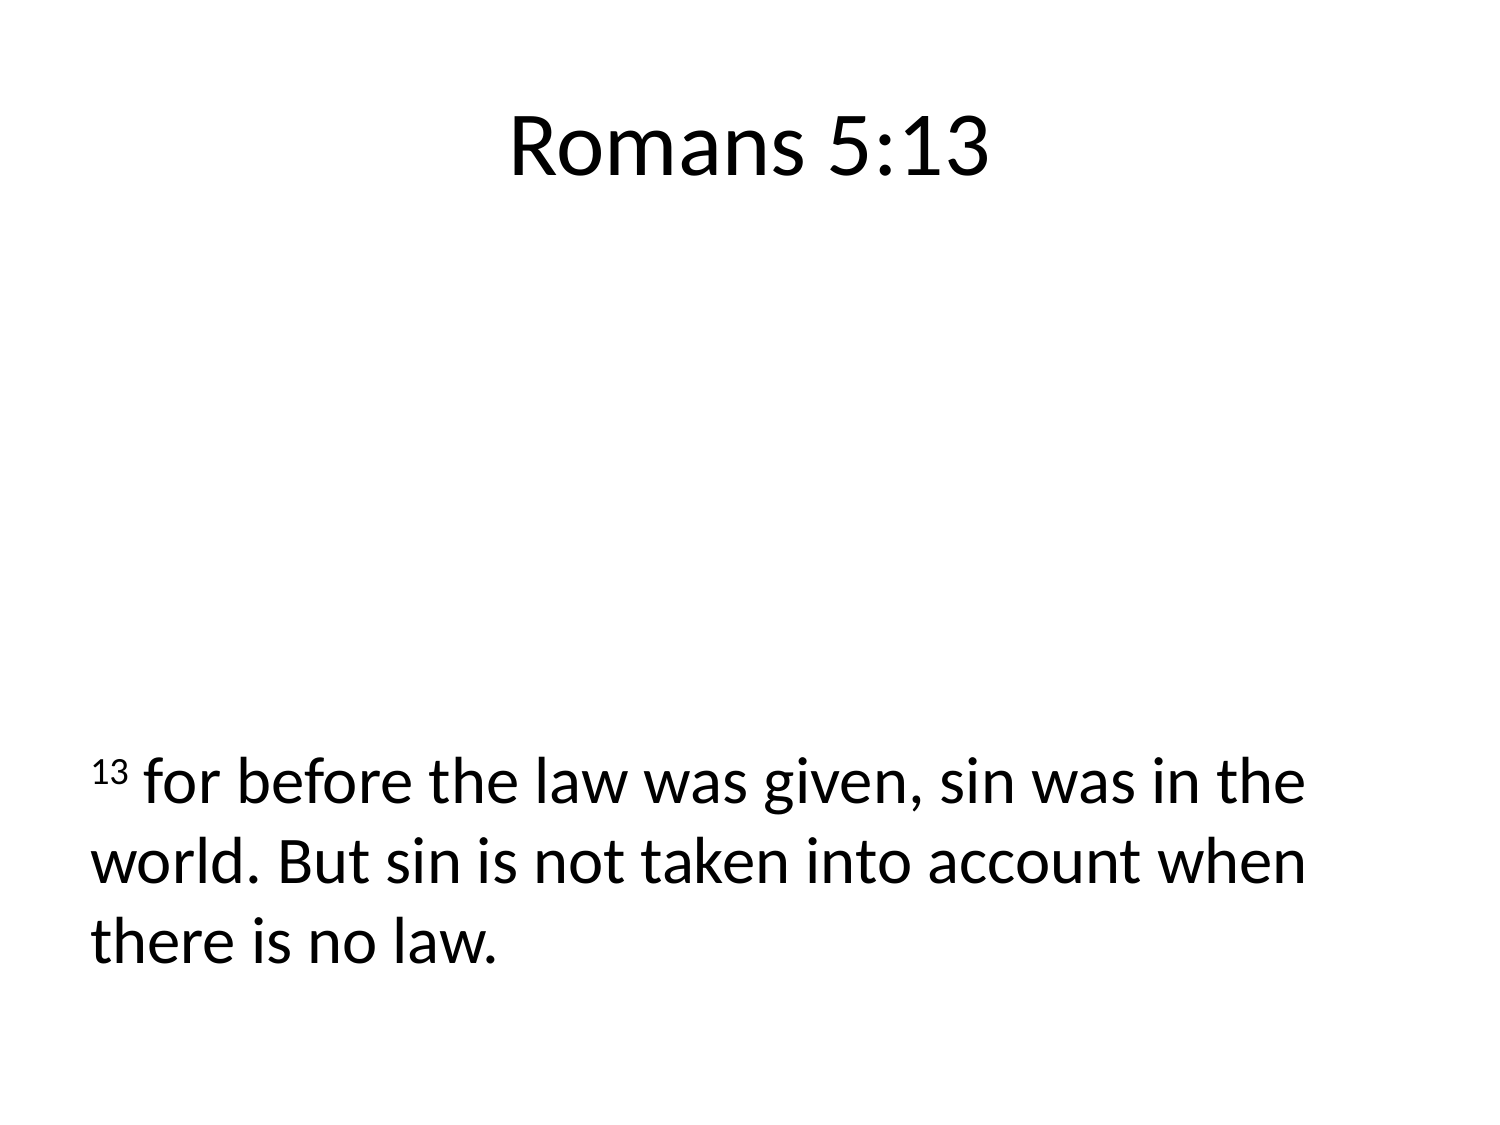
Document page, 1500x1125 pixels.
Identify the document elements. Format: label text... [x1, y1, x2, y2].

title Romans 5:13 [75, 45, 1425, 233]
list 13 for before the law was given, sin was in the world. But sin is not taken into account when there is no law. [75, 262, 1425, 1005]
